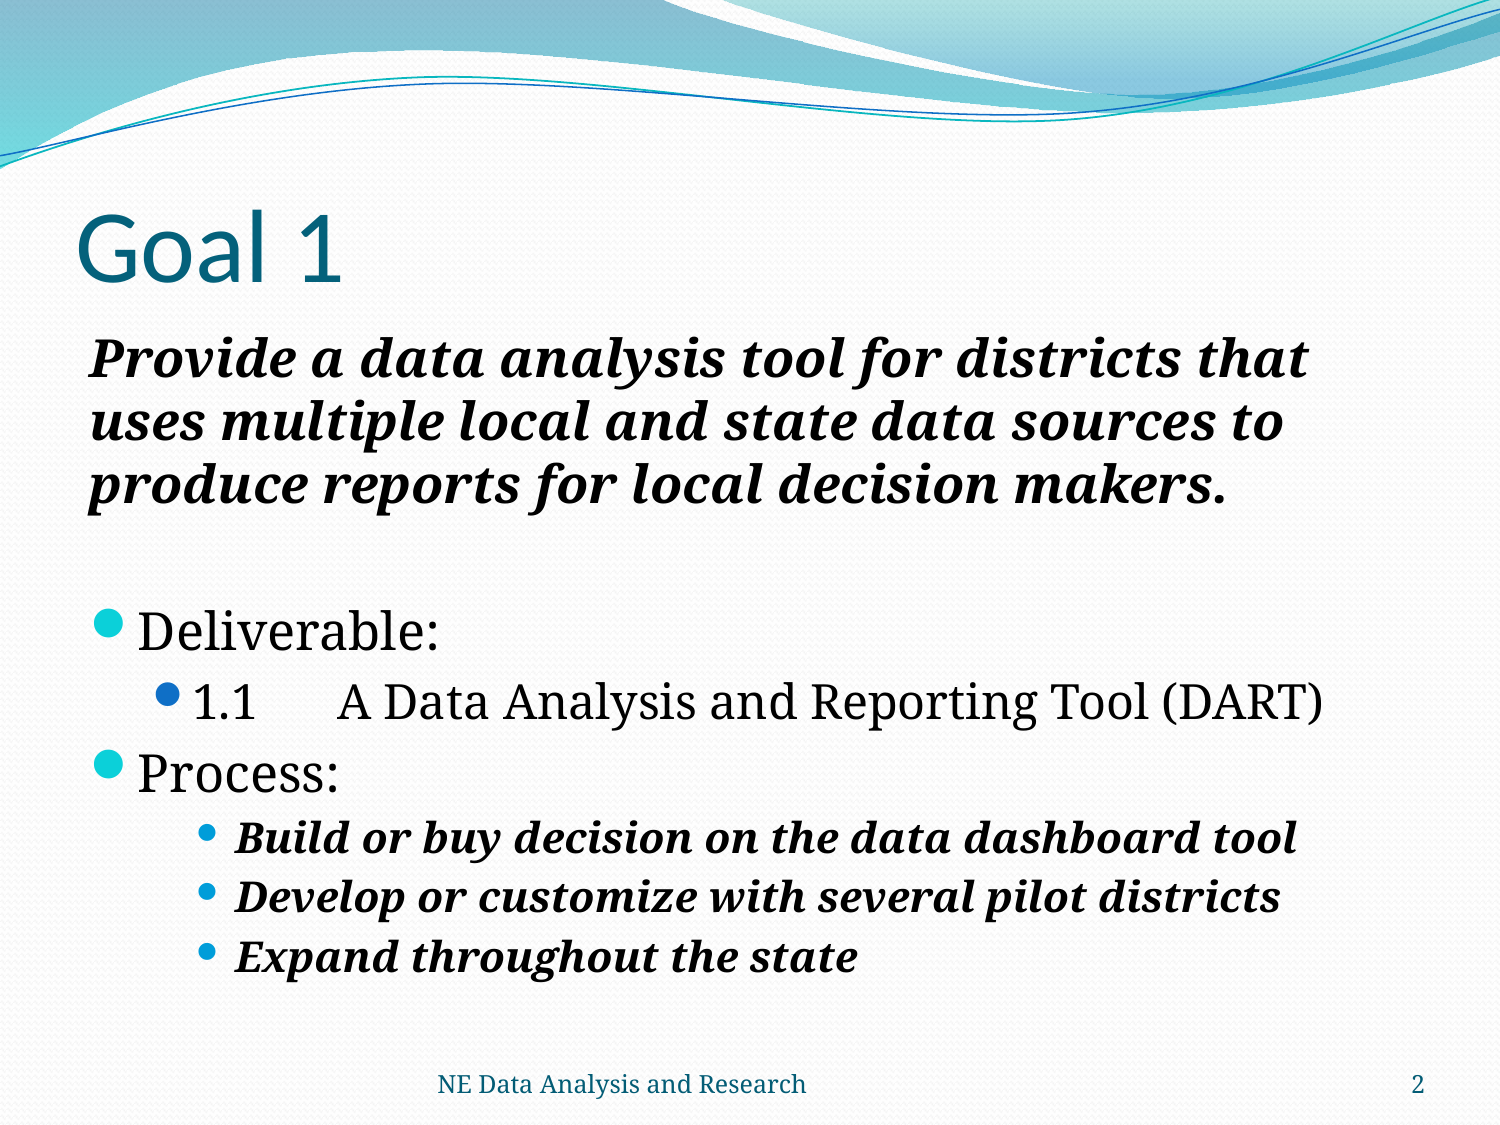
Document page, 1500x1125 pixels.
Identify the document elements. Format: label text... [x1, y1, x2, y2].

slide_number 2 [1299, 1042, 1425, 1103]
title Goal 1 [75, 115, 1425, 303]
footer NE Data Analysis and Research [437, 1042, 988, 1103]
list Provide a data analysis tool for districts that uses multiple local and state data sources to produce reports for local decision makers. Deliverable: 1.1 A Data Analysis and Reporting Tool (DART) Process: Build or buy decision on the data dashboard tool Develop or customize with several pilot districts Expand throughout the state [75, 317, 1425, 1038]
